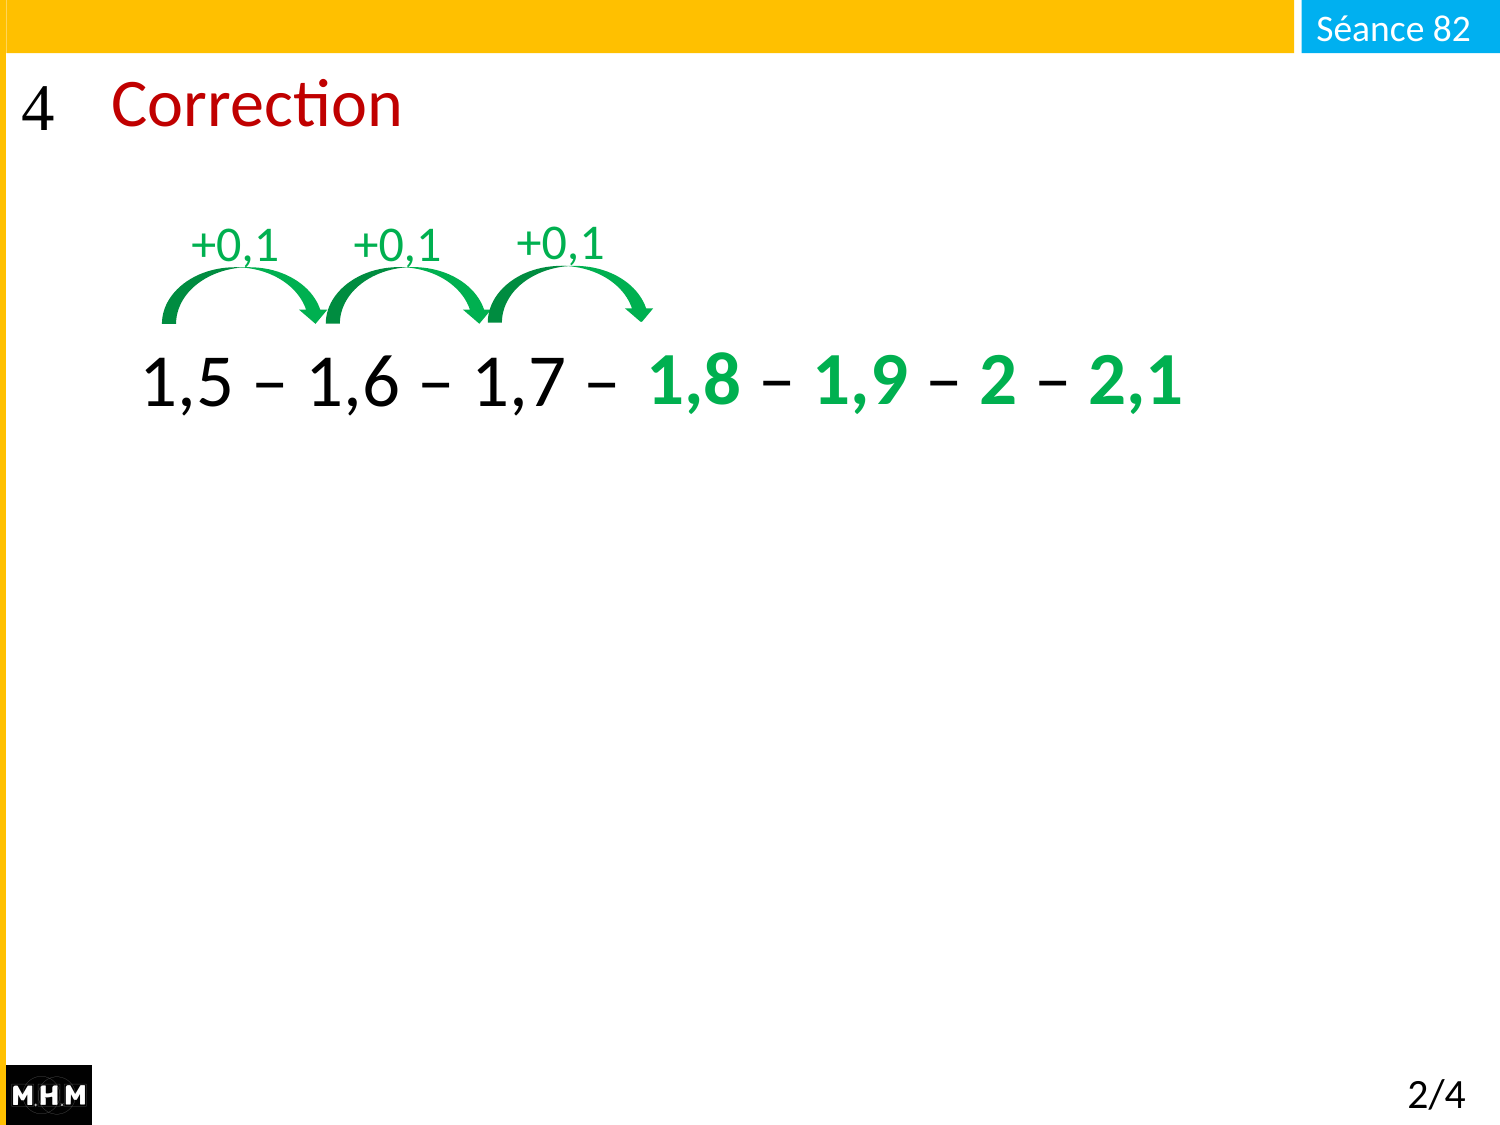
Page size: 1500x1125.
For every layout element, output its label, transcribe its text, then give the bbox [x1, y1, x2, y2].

text_box 1,8 – 1,9 – 2 – 2,1 [631, 321, 1339, 427]
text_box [161, 203, 325, 324]
text_box 1,5 – 1,6 – 1,7 – … – … – … – … [125, 323, 1342, 429]
title Correction [96, 60, 1391, 150]
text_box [487, 202, 656, 323]
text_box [325, 203, 494, 324]
list 2/4 [1373, 1064, 1500, 1125]
picture [6, 1065, 92, 1125]
